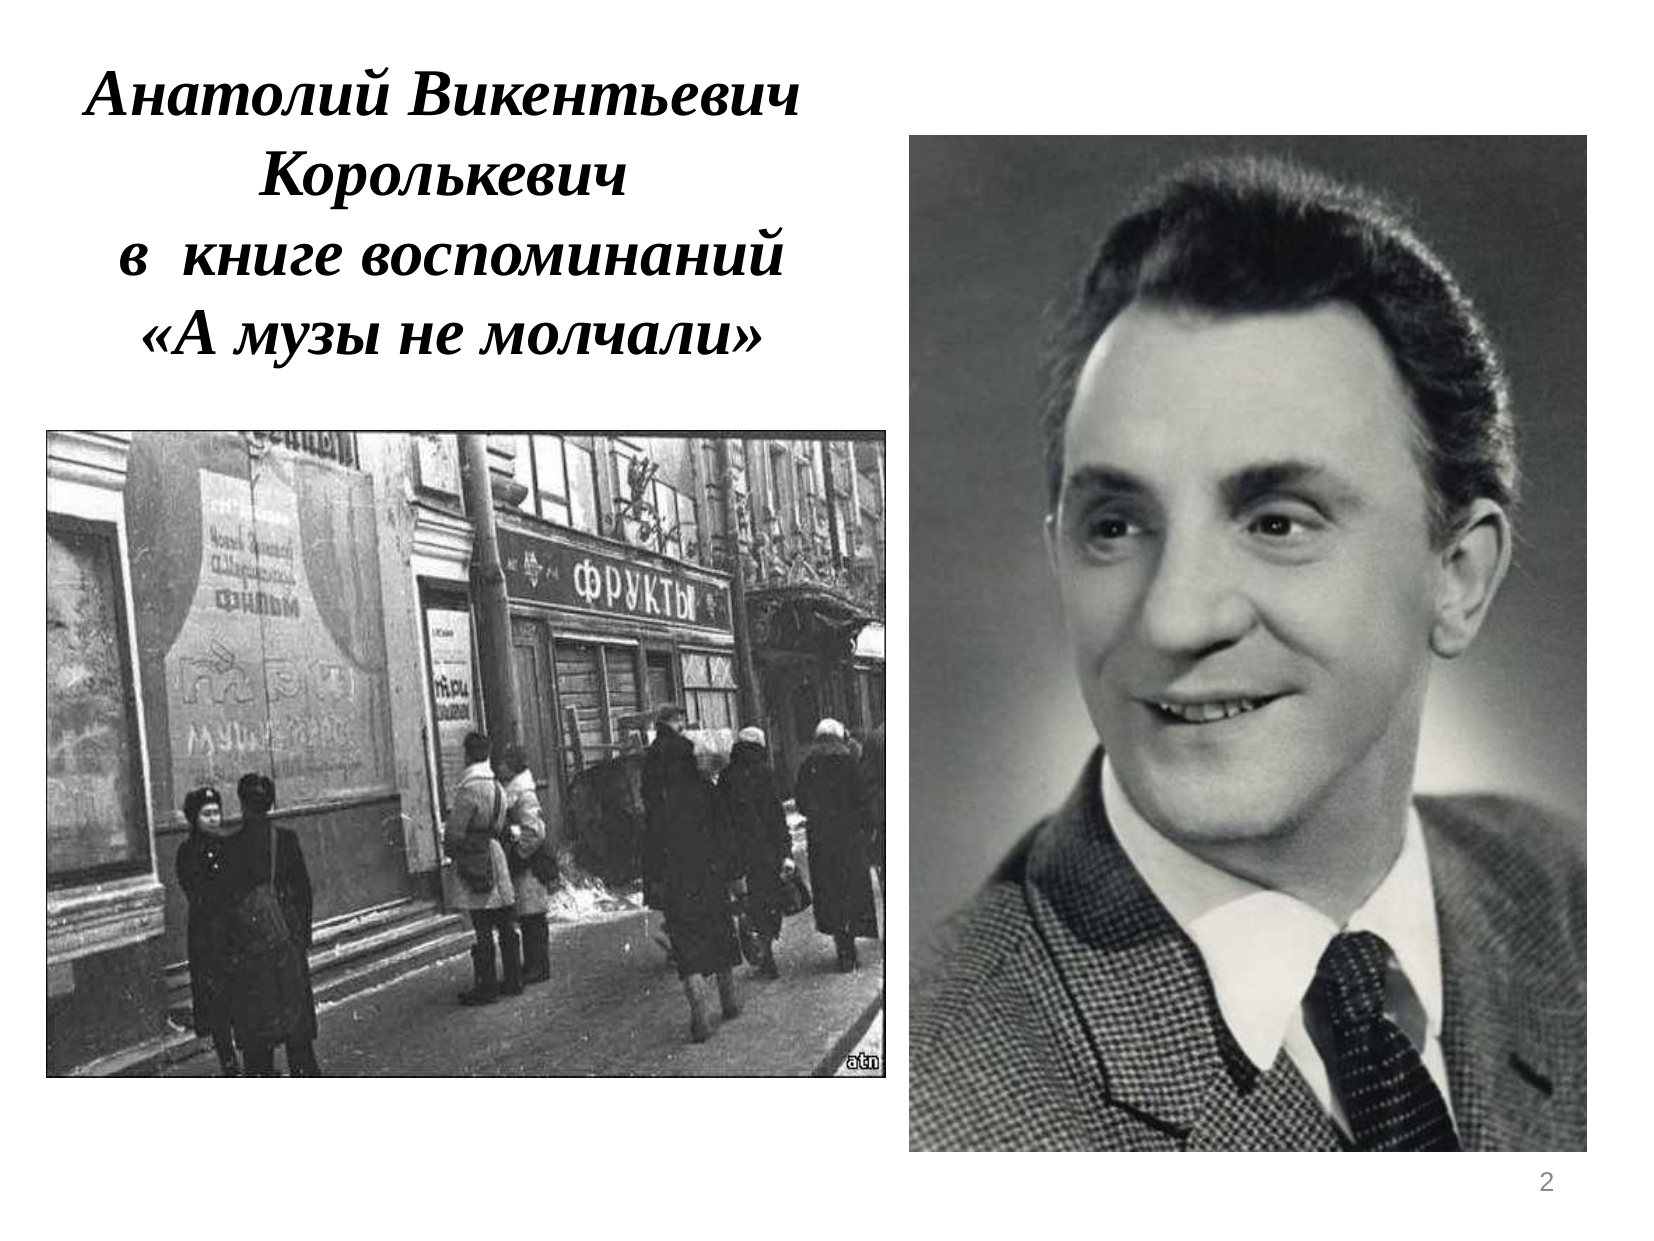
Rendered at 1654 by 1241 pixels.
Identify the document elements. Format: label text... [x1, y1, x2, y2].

picture [909, 135, 1588, 1153]
slide_number 2 [1184, 1161, 1572, 1216]
text_box Анатолий Викентьевич Королькевич в книге воспоминаний «А музы не молчали» [70, 41, 851, 376]
picture [46, 430, 887, 1078]
